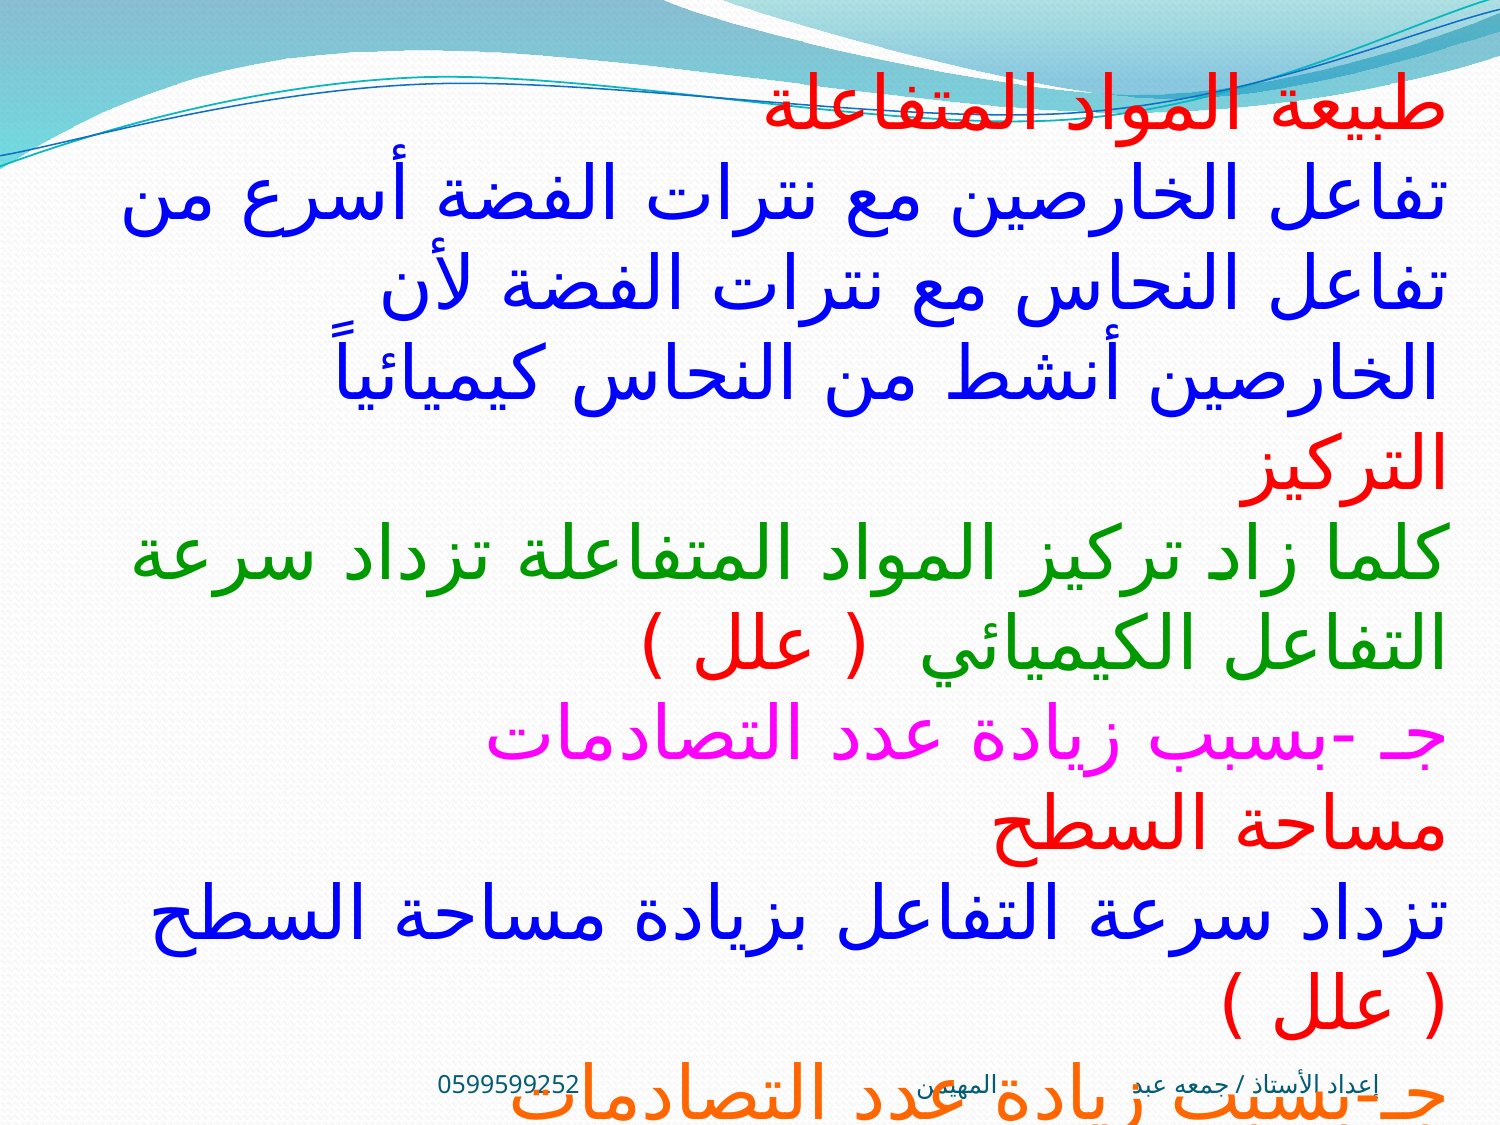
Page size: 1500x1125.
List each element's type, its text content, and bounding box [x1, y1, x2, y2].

text_box طبيعة المواد المتفاعلة تفاعل الخارصين مع نترات الفضة أسرع من تفاعل النحاس مع نترات الفضة لأن الخارصين أنشط من النحاس كيميائياً التركيز كلما زاد تركيز المواد المتفاعلة تزداد سرعة التفاعل الكيميائي ( علل ) جـ -بسبب زيادة عدد التصادمات مساحة السطح تزداد سرعة التفاعل بزيادة مساحة السطح ( علل ) جـ-بسبب زيادة عدد التصادمات [46, 46, 1465, 1125]
